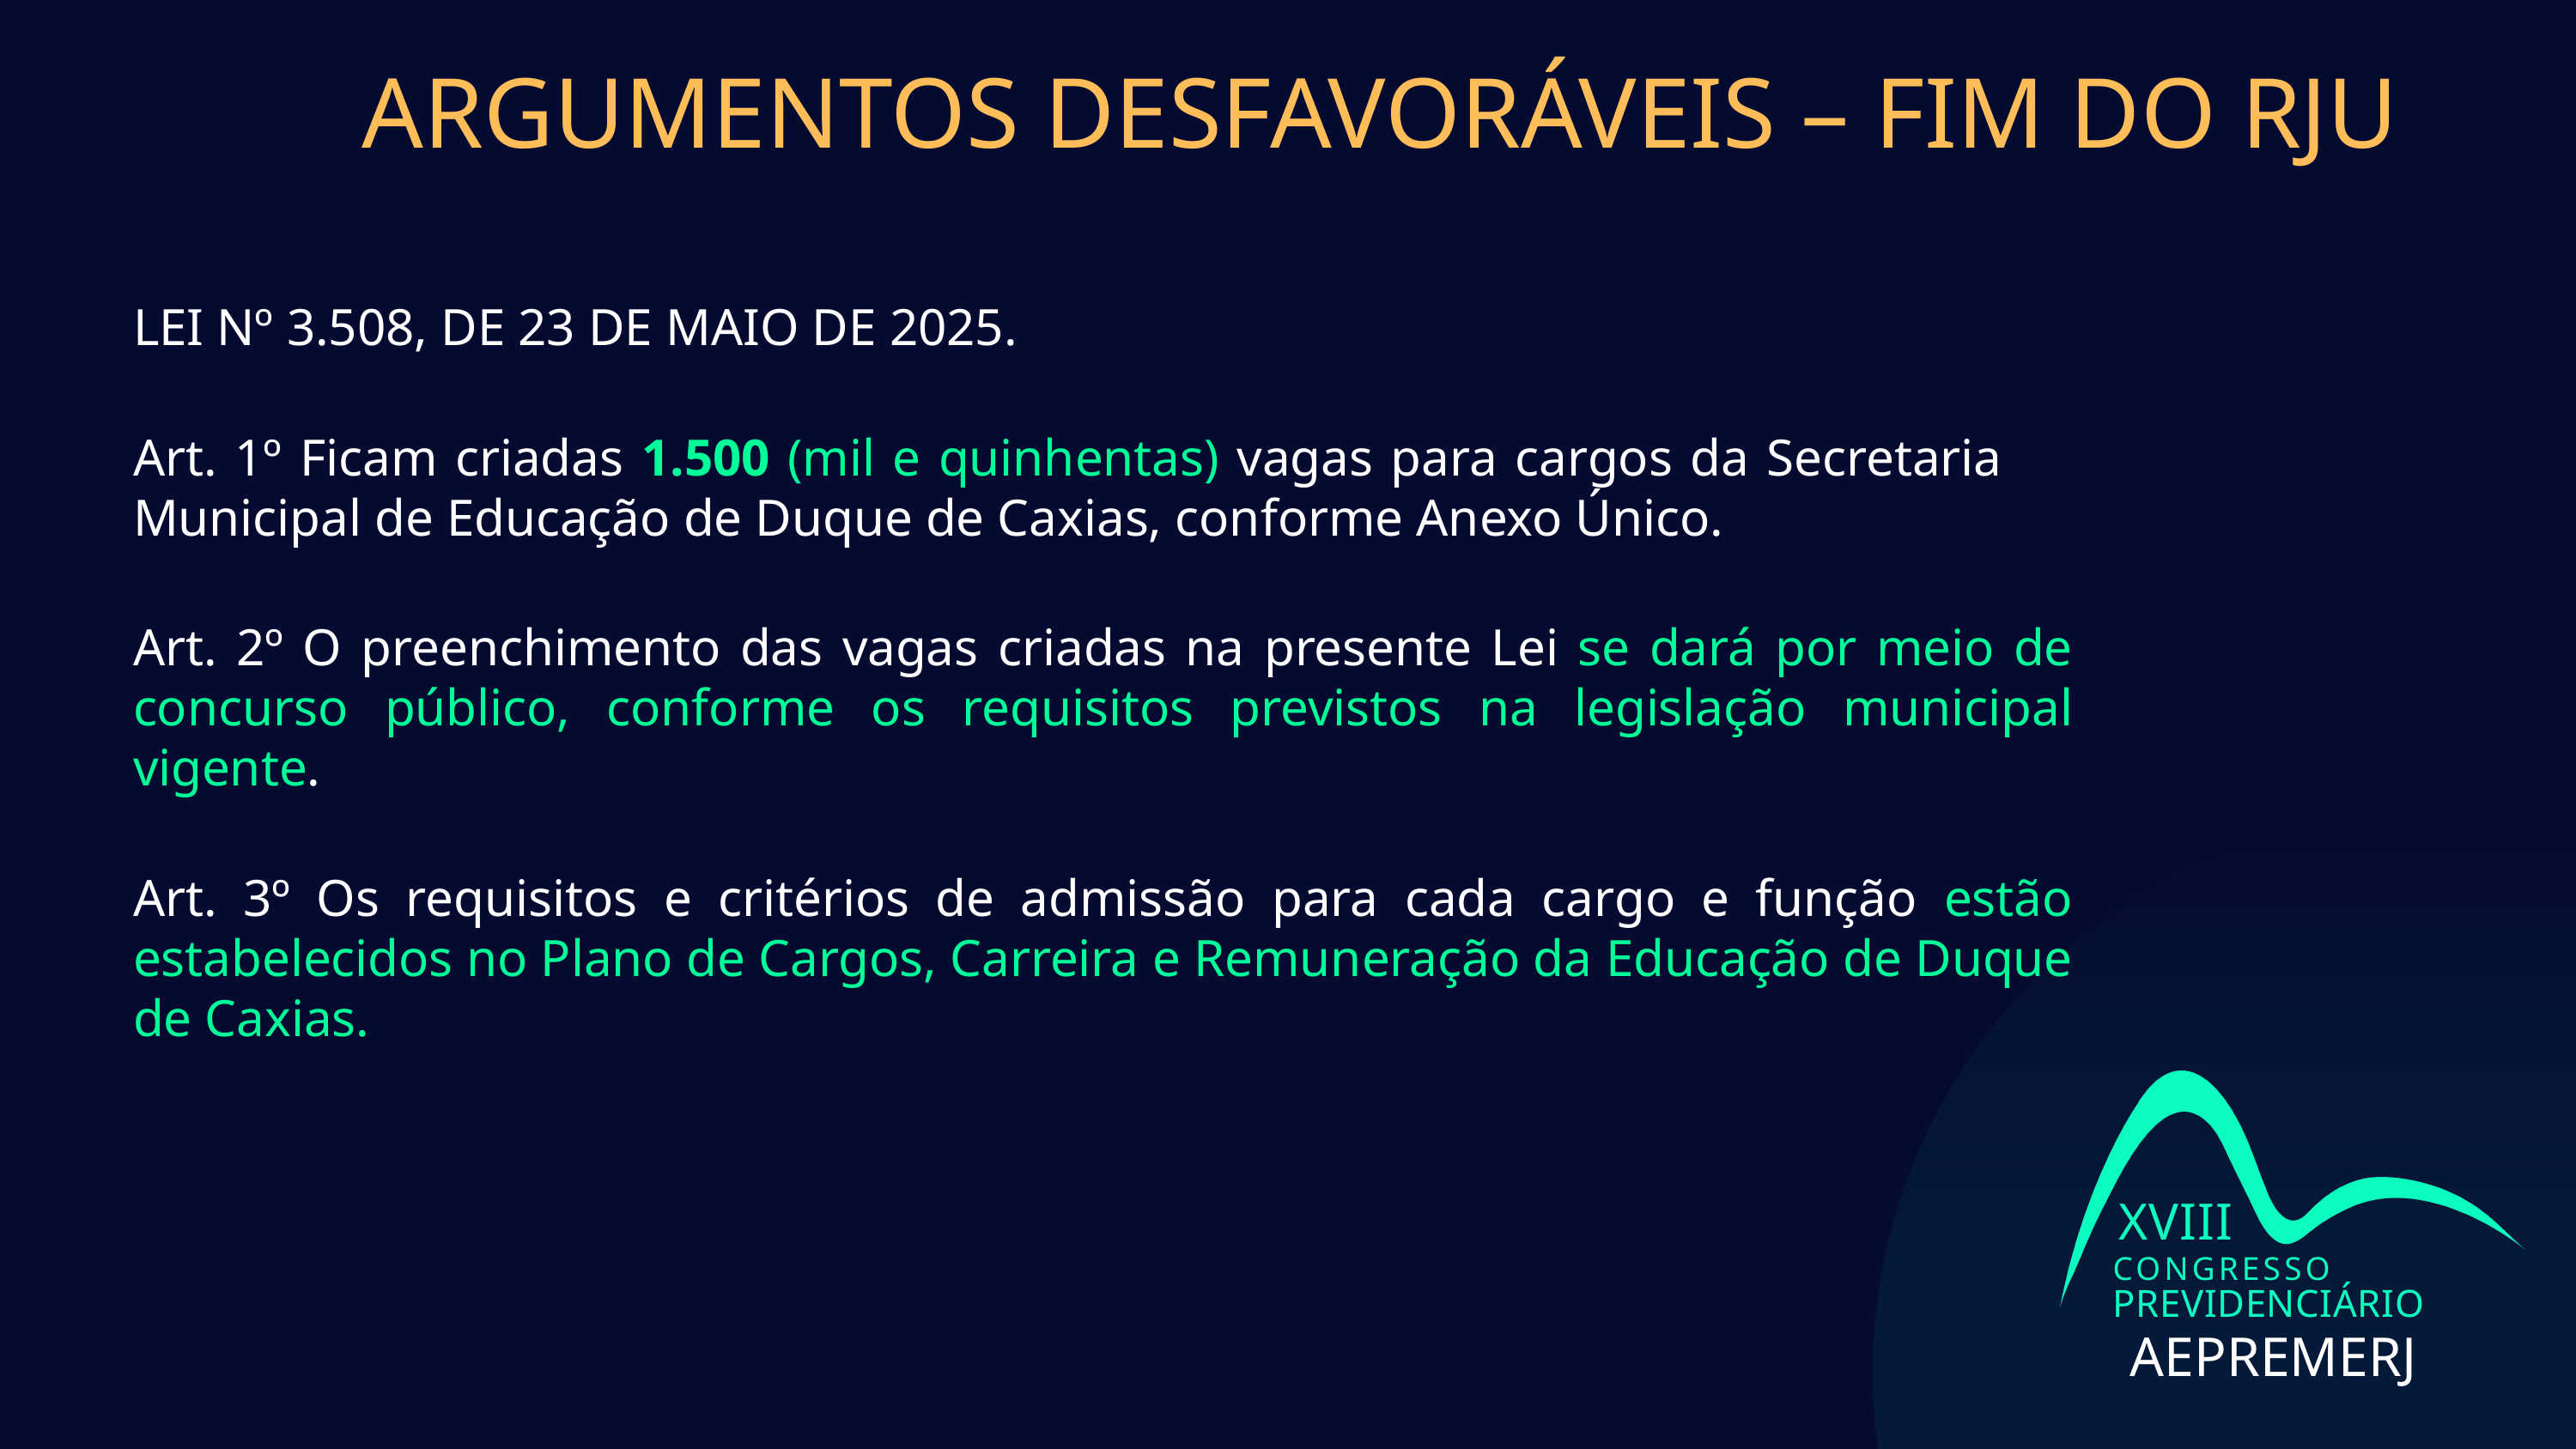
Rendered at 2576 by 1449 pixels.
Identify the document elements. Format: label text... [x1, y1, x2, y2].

text_box [1873, 815, 2576, 1449]
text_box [2059, 1070, 2529, 1400]
text_box ARGUMENTOS DESFAVORÁVEIS – FIM DO RJU [161, 45, 2437, 148]
text_box LEI Nº 3.508, DE 23 DE MAIO DE 2025. Art. 1º Ficam criadas 1.500 (mil e quinhentas) vagas para cargos da Secretaria Municipal de Educação de Duque de Caxias, conforme Anexo Único. Art. 2º O preenchimento das vagas criadas na presente Lei se dará por meio de concurso público, conforme os requisitos previstos na legislação municipal vigente. Art. 3º Os requisitos e critérios de admissão para cada cargo e função estão estabelecidos no Plano de Cargos, Carreira e Remuneração da Educação de Duque de Caxias. [120, 206, 2086, 1348]
